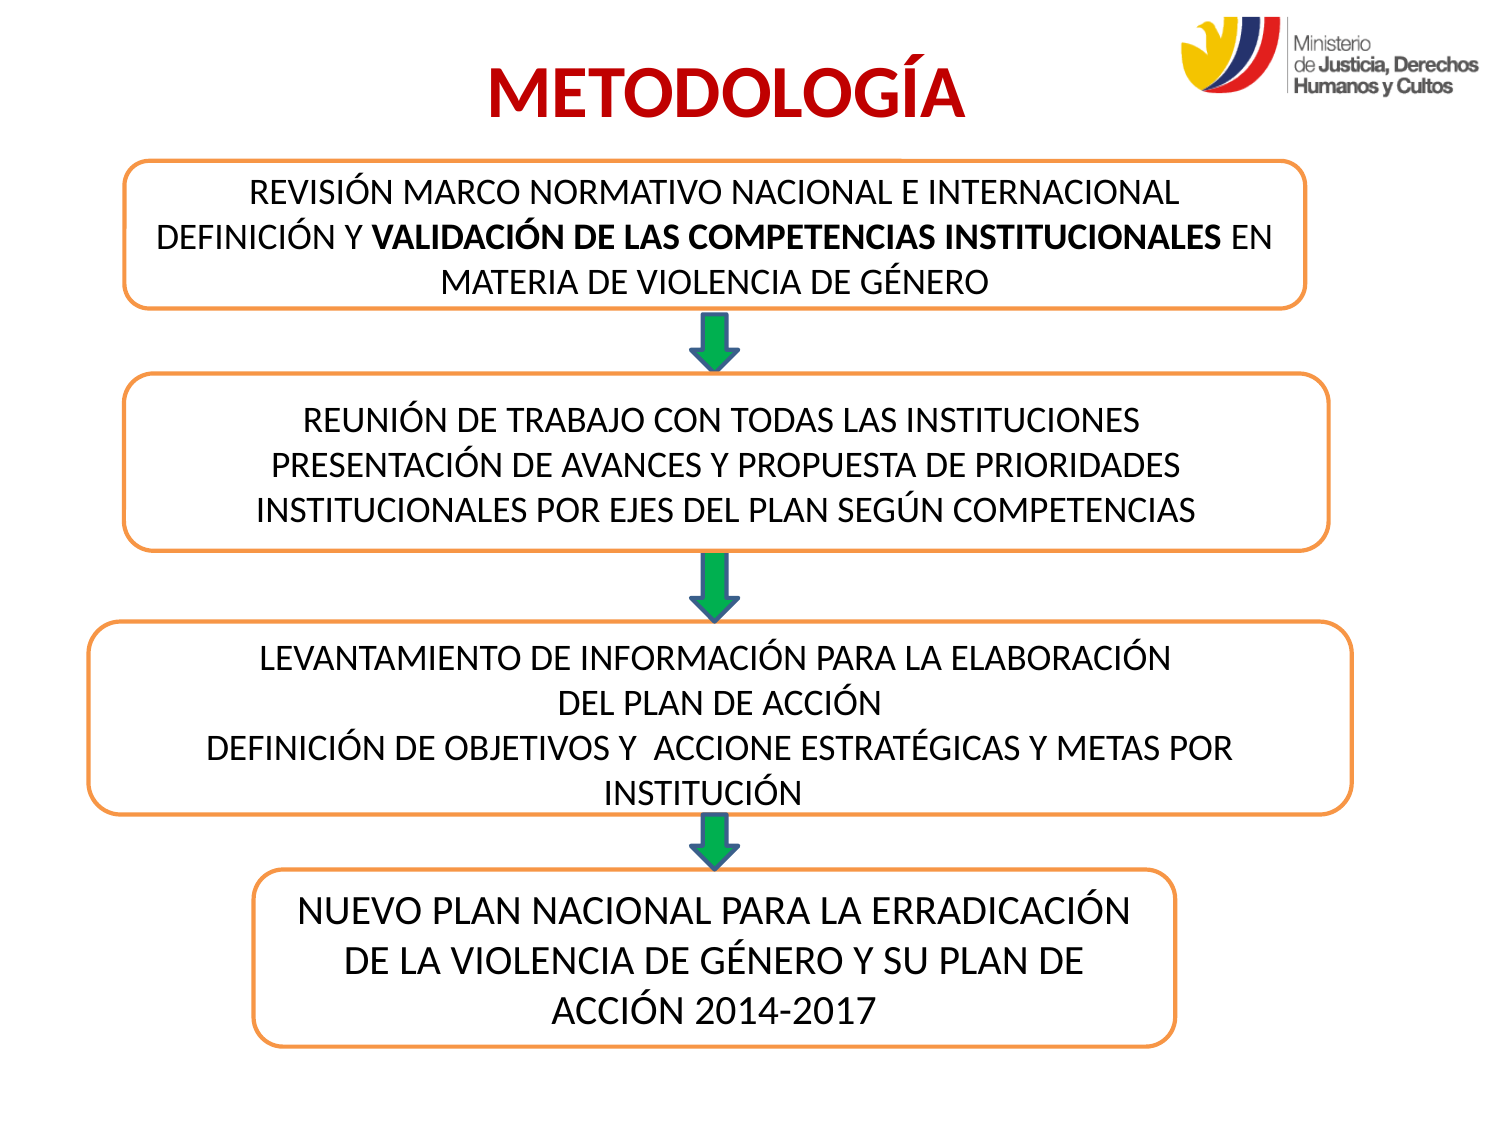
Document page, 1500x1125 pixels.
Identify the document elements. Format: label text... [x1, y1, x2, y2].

text_box [688, 812, 741, 872]
text_box REVISIÓN MARCO NORMATIVO NACIONAL E INTERNACIONAL DEFINICIÓN Y VALIDACIÓN DE LAS COMPETENCIAS INSTITUCIONALES EN MATERIA DE VIOLENCIA DE GÉNERO [122, 158, 1308, 311]
text_box NUEVO PLAN NACIONAL PARA LA ERRADICACIÓN DE LA VIOLENCIA DE GÉNERO Y SU PLAN DE ACCIÓN 2014-2017 [251, 867, 1178, 1049]
text_box [688, 312, 741, 371]
text_box LEVANTAMIENTO DE INFORMACIÓN PARA LA ELABORACIÓN DEL PLAN DE ACCIÓN DEFINICIÓN DE OBJETIVOS Y ACCIONE ESTRATÉGICAS Y METAS POR INSTITUCIÓN [86, 619, 1354, 817]
title METODOLOGÍA [0, 23, 1471, 153]
text_box [688, 553, 741, 624]
text_box REUNIÓN DE TRABAJO CON TODAS LAS INSTITUCIONES PRESENTACIÓN DE AVANCES Y PROPUESTA DE PRIORIDADES INSTITUCIONALES POR EJES DEL PLAN SEGÚN COMPETENCIAS [121, 371, 1331, 553]
picture [1174, 3, 1483, 114]
